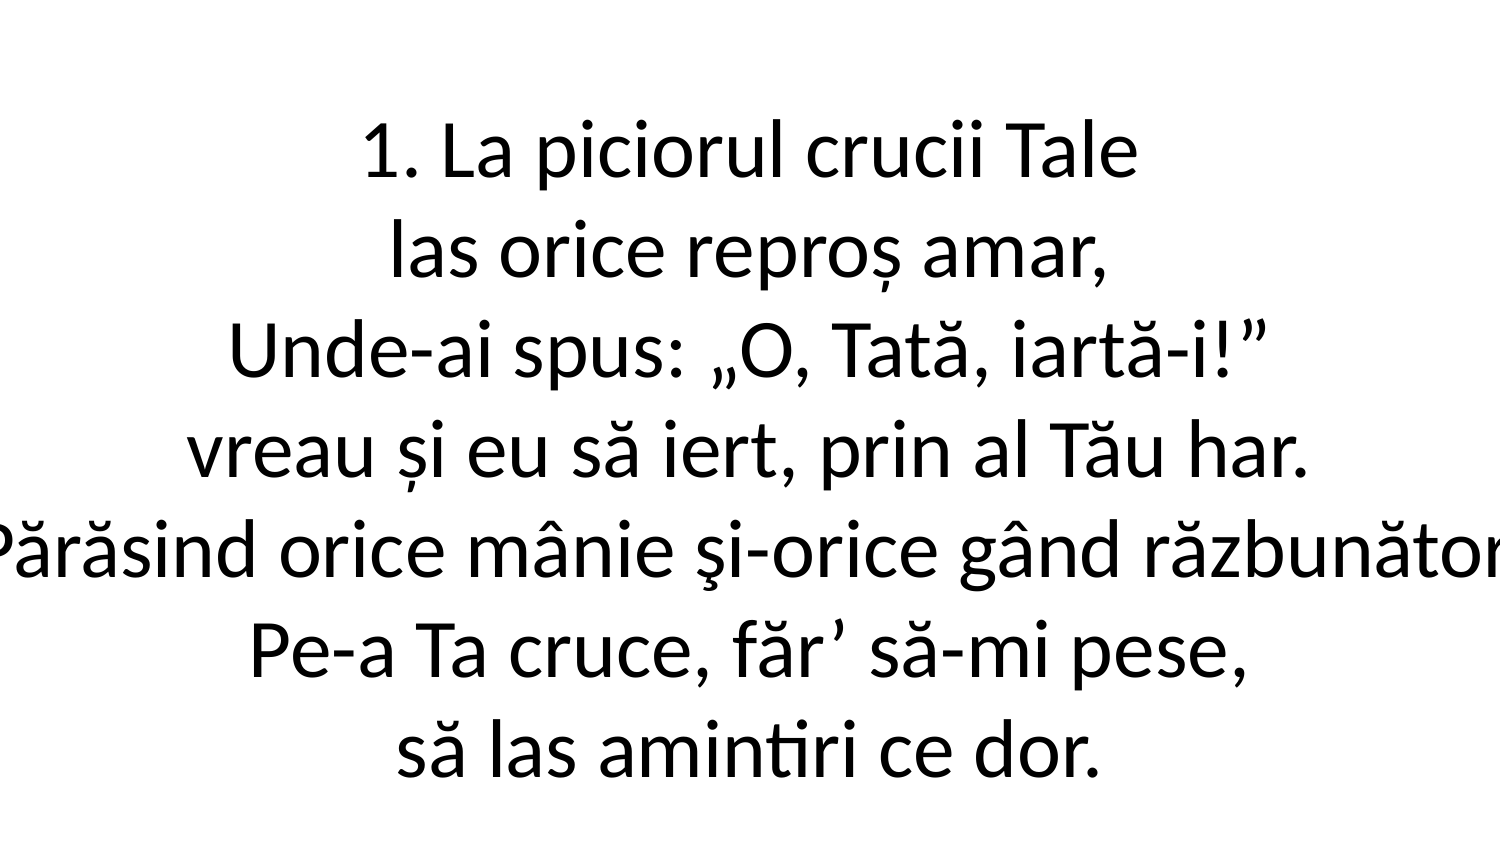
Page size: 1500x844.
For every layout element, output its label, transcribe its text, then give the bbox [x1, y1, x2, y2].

text_box 1. La piciorul crucii Tale las orice reproș amar, Unde-ai spus: „O, Tată, iartă-i!” vreau și eu să iert, prin al Tău har. Părăsind orice mânie şi-orice gând răzbunător, Pe-a Ta cruce, făr’ să-mi pese, să las amintiri ce dor. [0, 42, 1500, 802]
